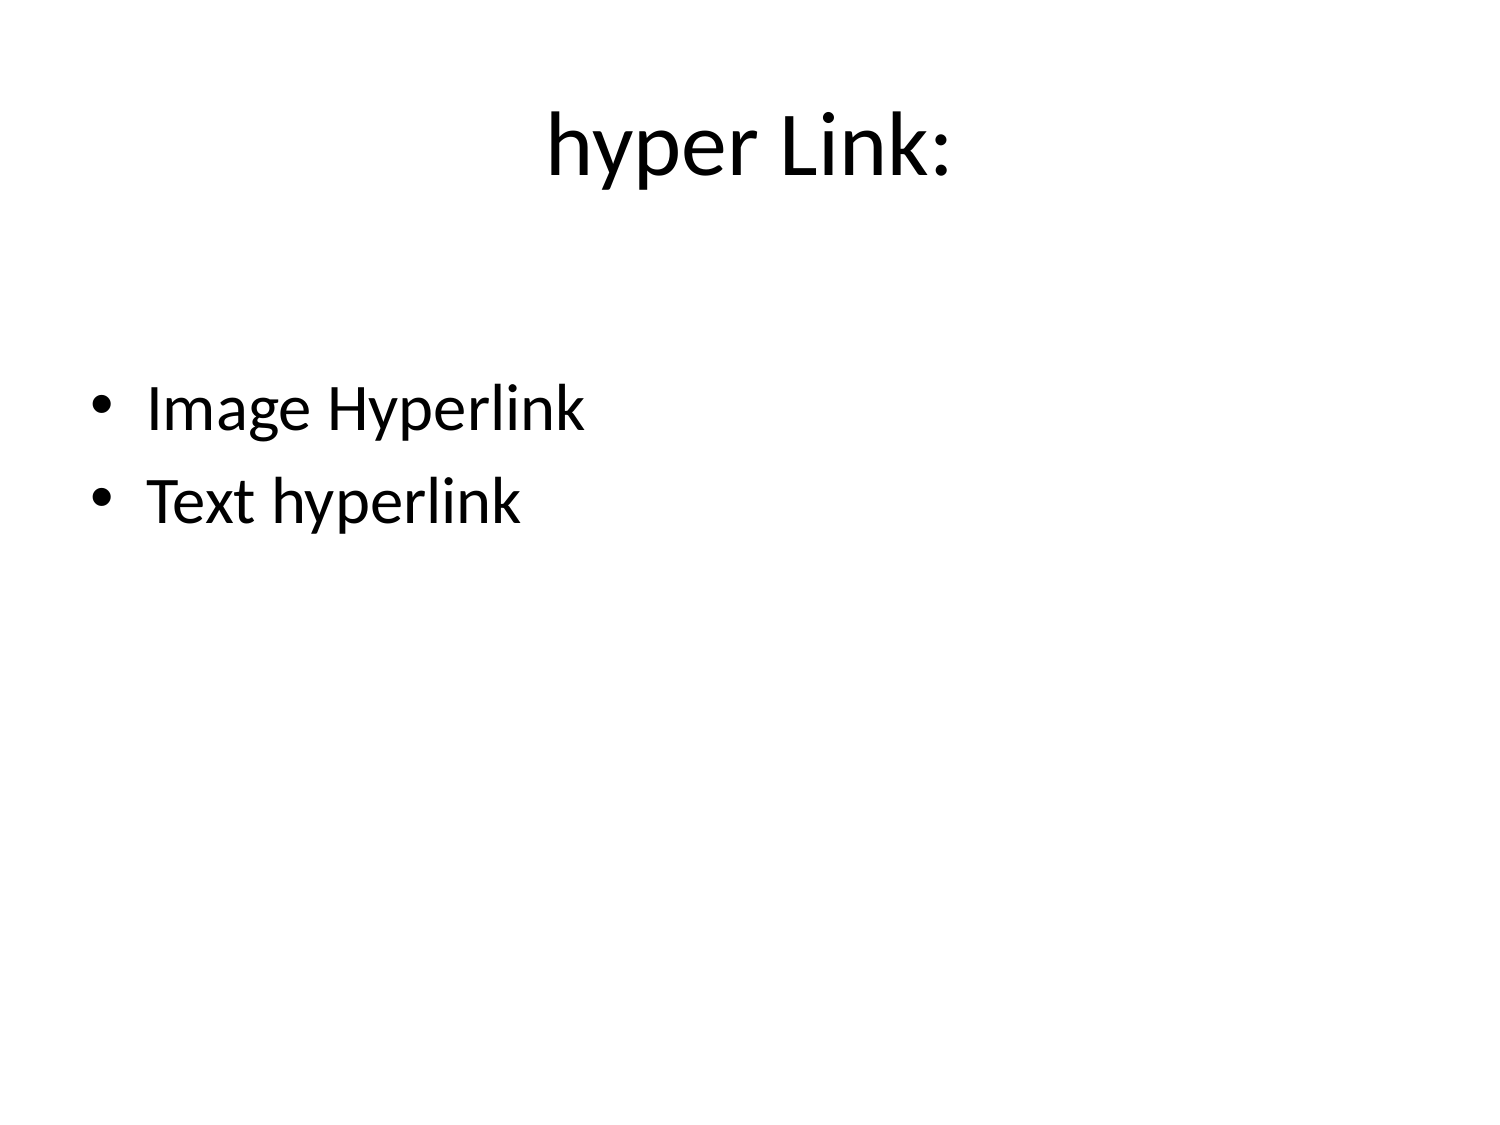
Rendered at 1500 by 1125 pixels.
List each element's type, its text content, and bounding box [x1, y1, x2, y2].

title hyper Link: [75, 45, 1425, 233]
list Image Hyperlink Text hyperlink [75, 262, 1425, 1005]
